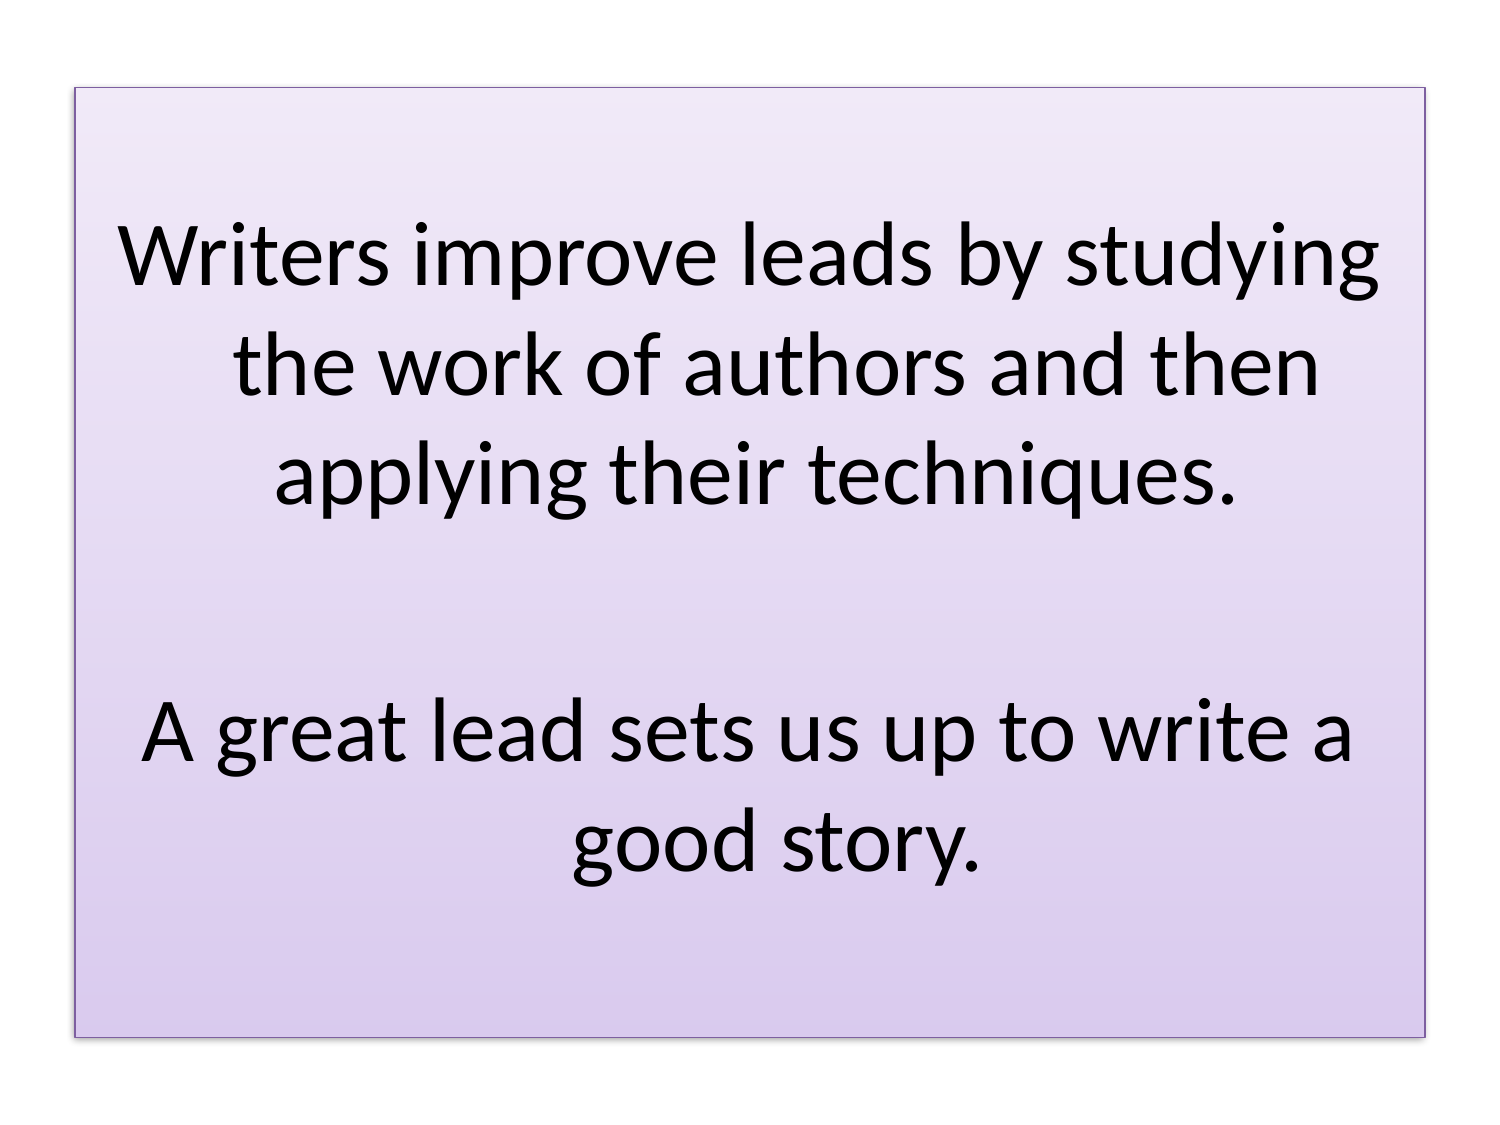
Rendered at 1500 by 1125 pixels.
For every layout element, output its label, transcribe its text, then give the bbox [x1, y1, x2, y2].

list Writers improve leads by studying the work of authors and then applying their techniques. A great lead sets us up to write a good story. [74, 87, 1426, 1038]
